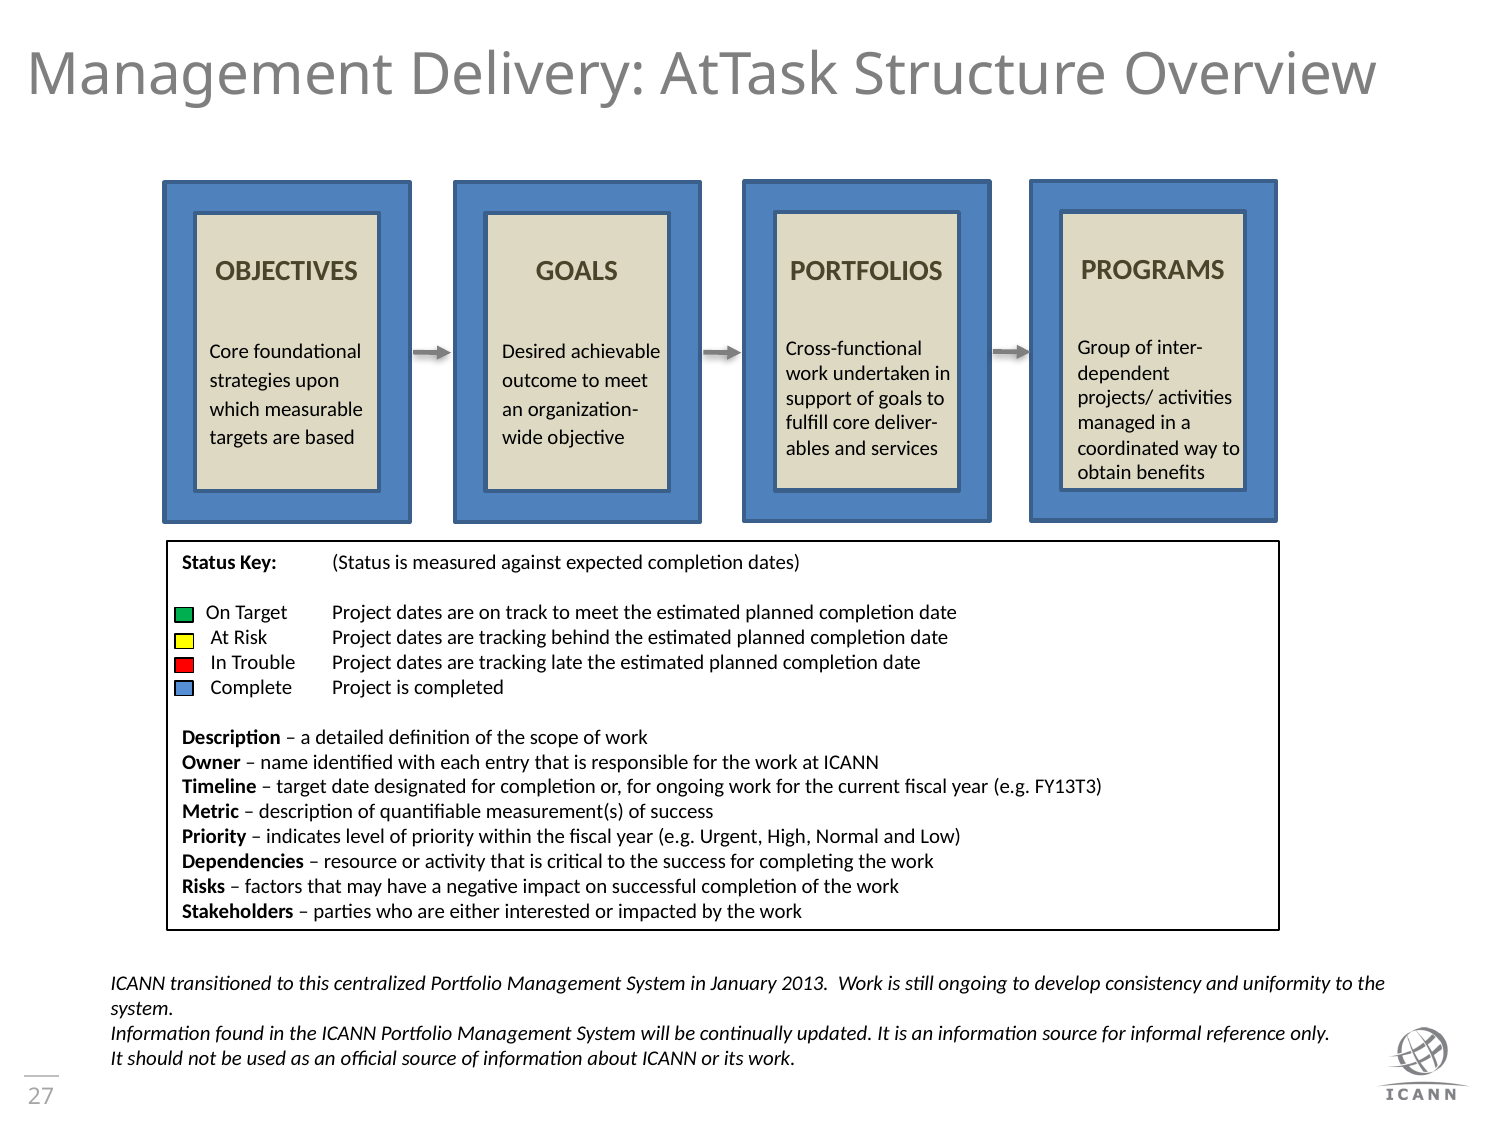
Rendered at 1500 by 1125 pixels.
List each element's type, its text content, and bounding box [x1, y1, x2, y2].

text_box ICANN transitioned to this centralized Portfolio Management System in January 2013. Work is still ongoing to develop consistency and uniformity to the system. Information found in the ICANN Portfolio Management System will be continually updated. It is an information source for informal reference only. It should not be used as an official source of information about ICANN or its work. [95, 962, 1446, 1078]
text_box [174, 606, 194, 696]
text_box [164, 180, 1277, 523]
text_box Status Key: (Status is measured against expected completion dates) On Target Project dates are on track to meet the estimated planned completion date At Risk Project dates are tracking behind the estimated planned completion date In Trouble Project dates are tracking late the estimated planned completion date Complete Project is completed Description – a detailed definition of the scope of work Owner – name identified with each entry that is responsible for the work at ICANN Timeline – target date designated for completion or, for ongoing work for the current fiscal year (e.g. FY13T3) Metric – description of quantifiable measurement(s) of success Priority – indicates level of priority within the fiscal year (e.g. Urgent, High, Normal and Low) Dependencies – resource or activity that is critical to the success for completing the work Risks – factors that may have a negative impact on successful completion of the work Stakeholders – parties who are either interested or impacted by the work [167, 541, 1279, 931]
picture [1377, 1027, 1470, 1101]
text_box Management Delivery: AtTask Structure Overview [11, 28, 1429, 125]
